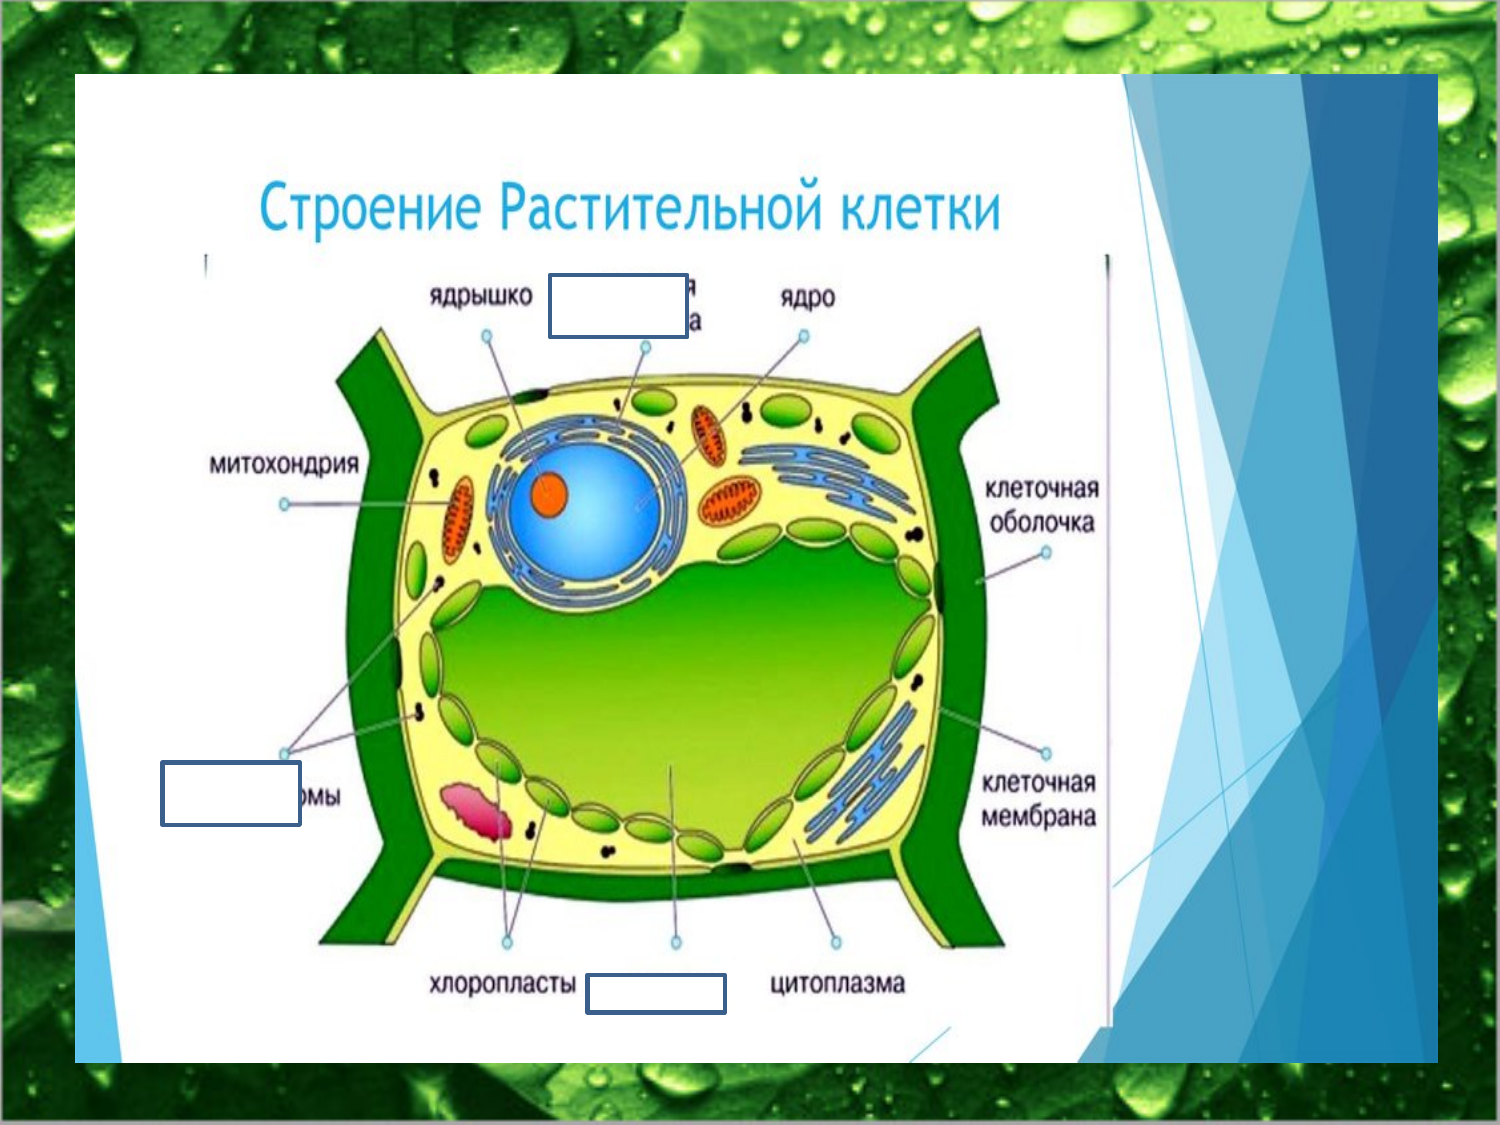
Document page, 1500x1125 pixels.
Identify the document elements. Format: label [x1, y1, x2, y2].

list [74, 74, 1438, 1063]
picture [0, 0, 1500, 1125]
